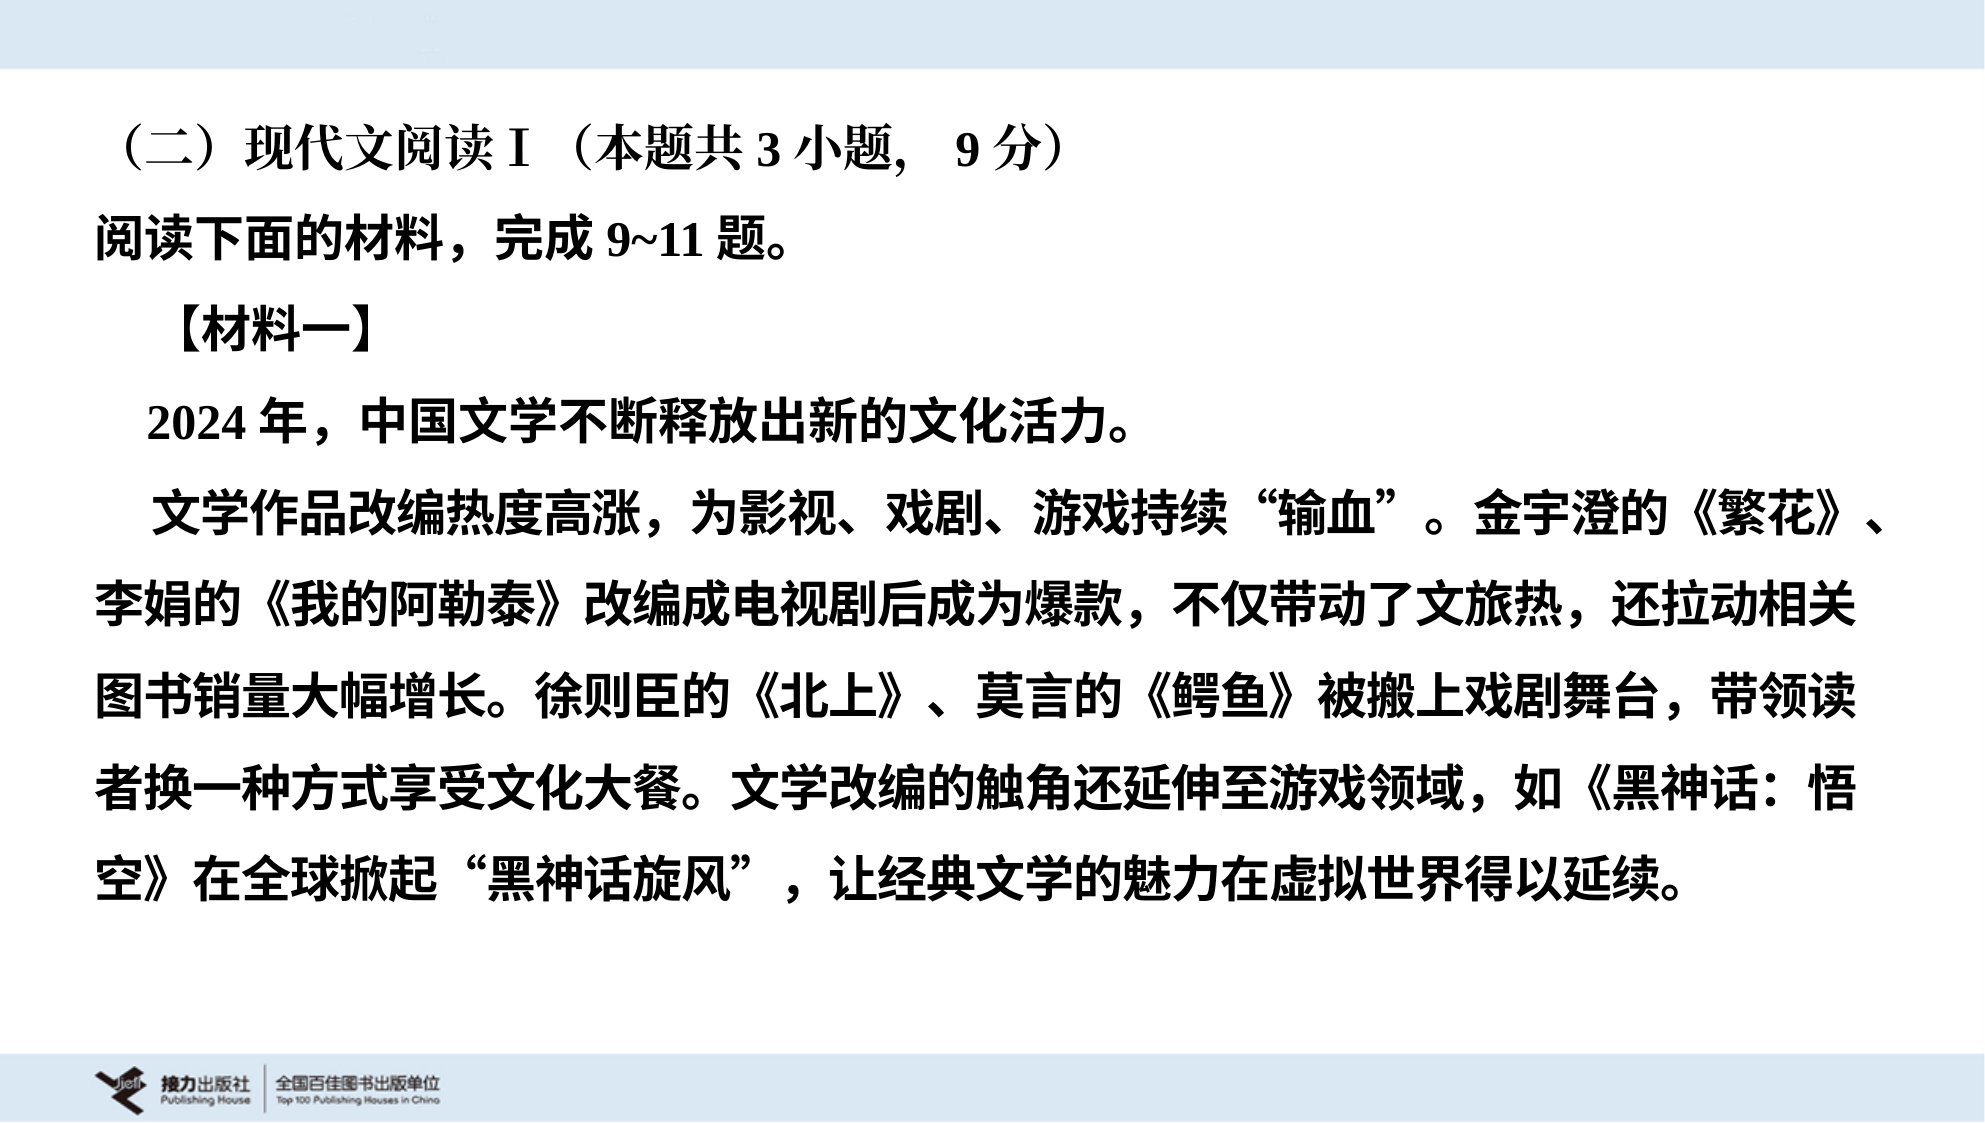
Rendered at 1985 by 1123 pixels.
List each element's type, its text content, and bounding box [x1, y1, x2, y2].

text_box 阅读下面的材料，完成9~11题。 【材料一】 2024年，中国文学不断释放出新的文化活力。 文学作品改编热度高涨，为影视、戏剧、游戏持续“输血”。金宇澄的《繁花》、 李娟的《我的阿勒泰》改编成电视剧后成为爆款，不仅带动了文旅热，还拉动相关 图书销量大幅增长。徐则臣的《北上》、莫言的《鳄鱼》被搬上戏剧舞台，带领读 者换一种方式享受文化大餐。文学改编的触角还延伸至游戏领域，如《黑神话：悟 空》在全球掀起“黑神话旋风”，让经典文学的魅力在虚拟世界得以延续。 [94, 174, 1892, 908]
picture [0, 0, 1985, 1122]
text_box （二）现代文阅读Ⅰ（本题共3小题，9分） [94, 88, 1892, 174]
